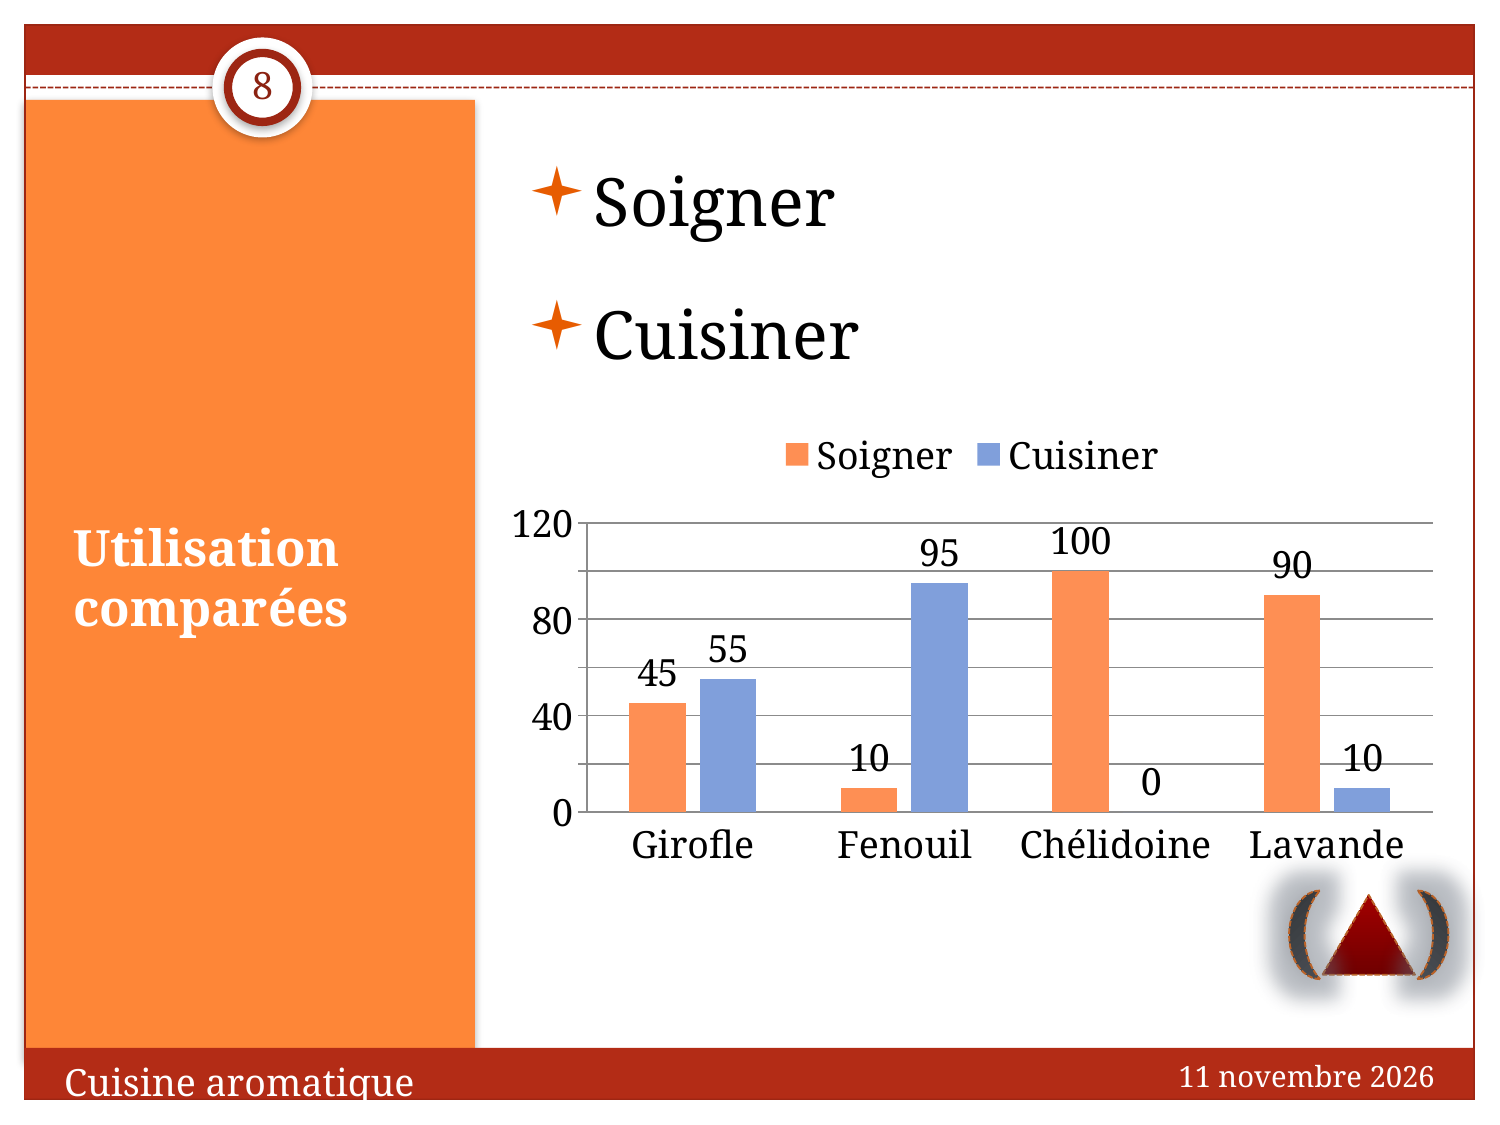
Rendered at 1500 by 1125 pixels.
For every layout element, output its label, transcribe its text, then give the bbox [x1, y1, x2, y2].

chart [491, 409, 1453, 880]
title Utilisation comparées [58, 481, 447, 644]
footer Cuisine aromatique [49, 1051, 605, 1112]
slide_number 8 [225, 51, 300, 124]
slide_number mars 09 [950, 1050, 1450, 1111]
list Soigner Cuisiner [512, 889, 1438, 1000]
list Soigner Cuisiner [512, 112, 1438, 407]
